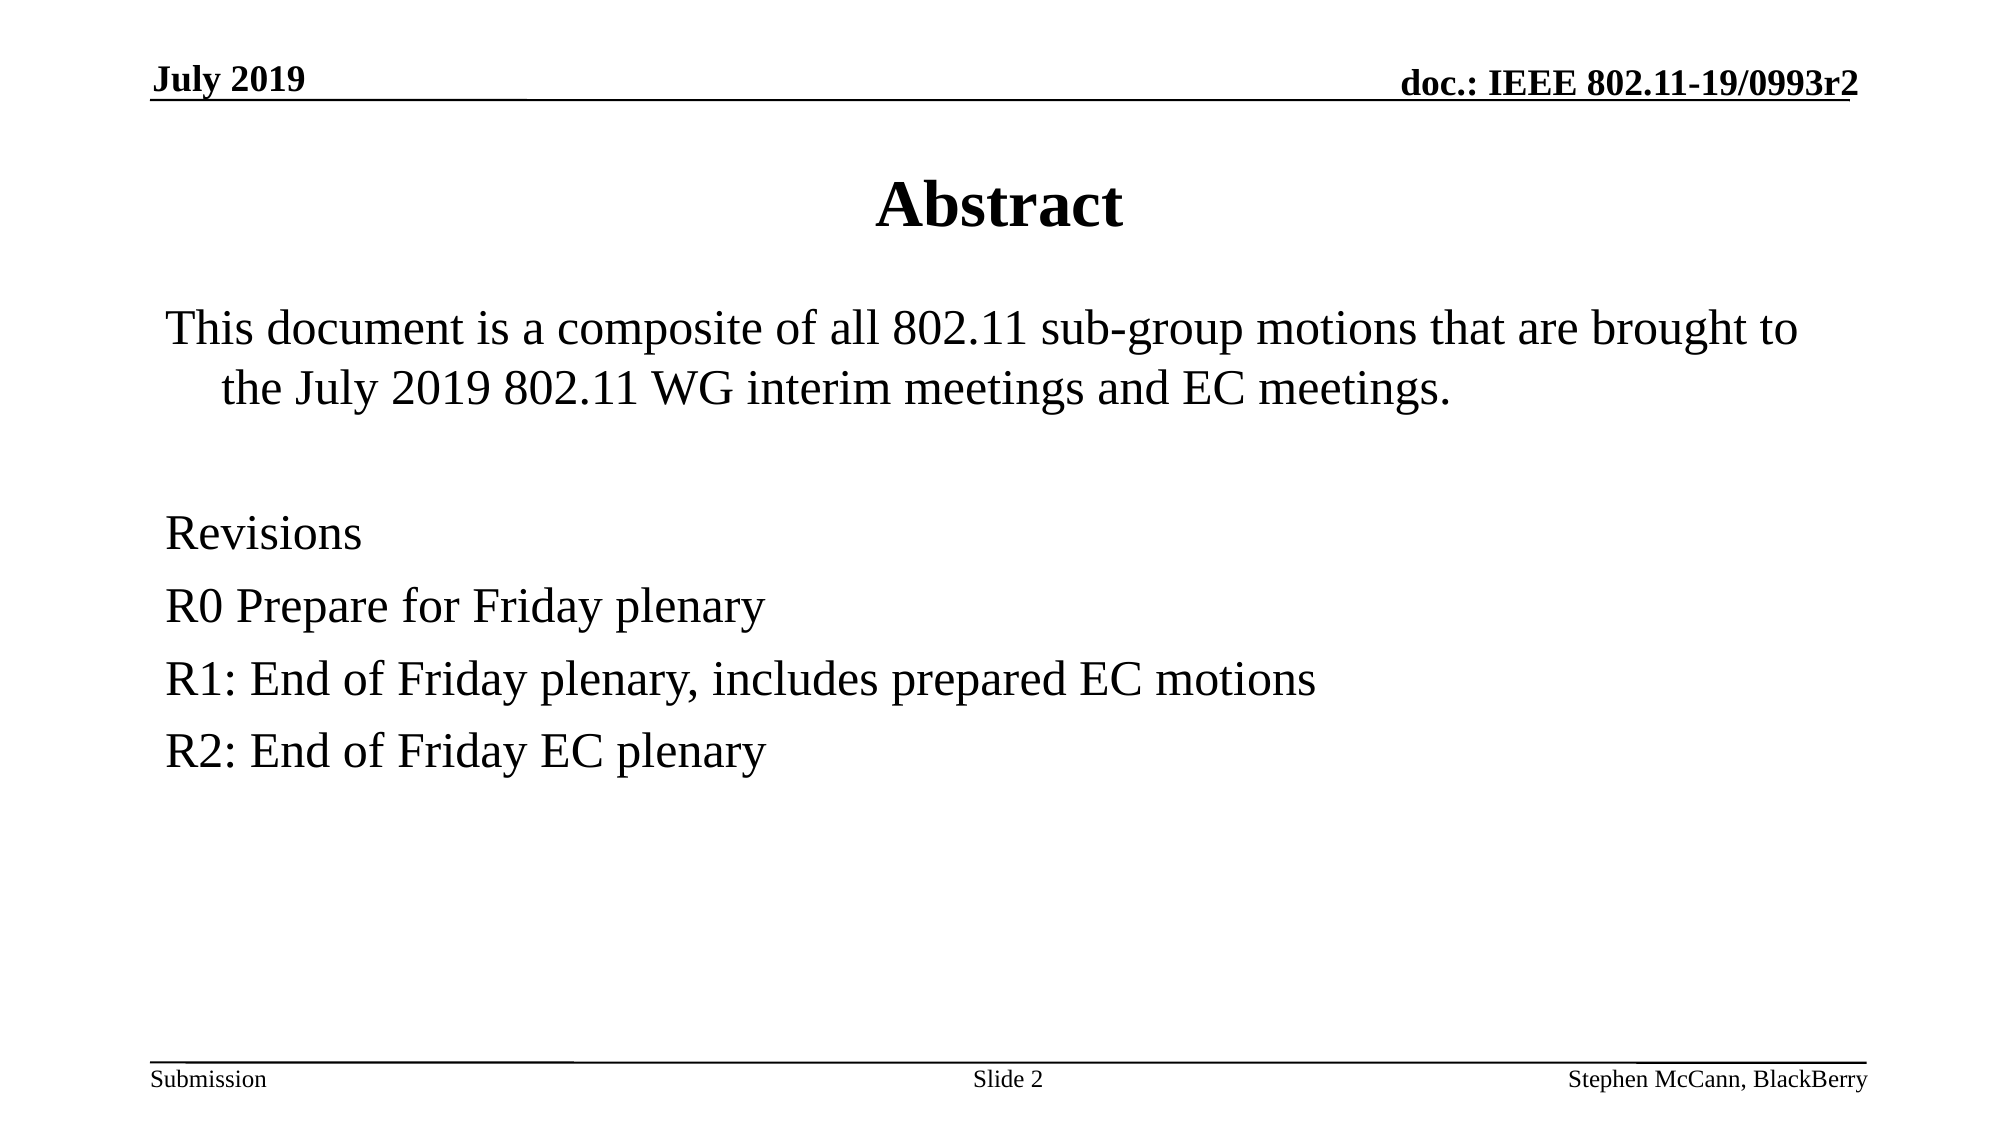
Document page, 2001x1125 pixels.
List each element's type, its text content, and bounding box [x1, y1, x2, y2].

footer Stephen McCann, BlackBerry [1171, 1061, 1869, 1093]
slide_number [152, 54, 563, 100]
title Abstract [149, 112, 1850, 286]
list This document is a composite of all 802.11 sub-group motions that are brought to the July 2019 802.11 WG interim meetings and EC meetings. Revisions R0 Prepare for Friday plenary R1: End of Friday plenary, includes prepared EC motions R2: End of Friday EC plenary [149, 286, 1850, 1000]
slide_number Slide 2 [950, 1061, 1067, 1123]
